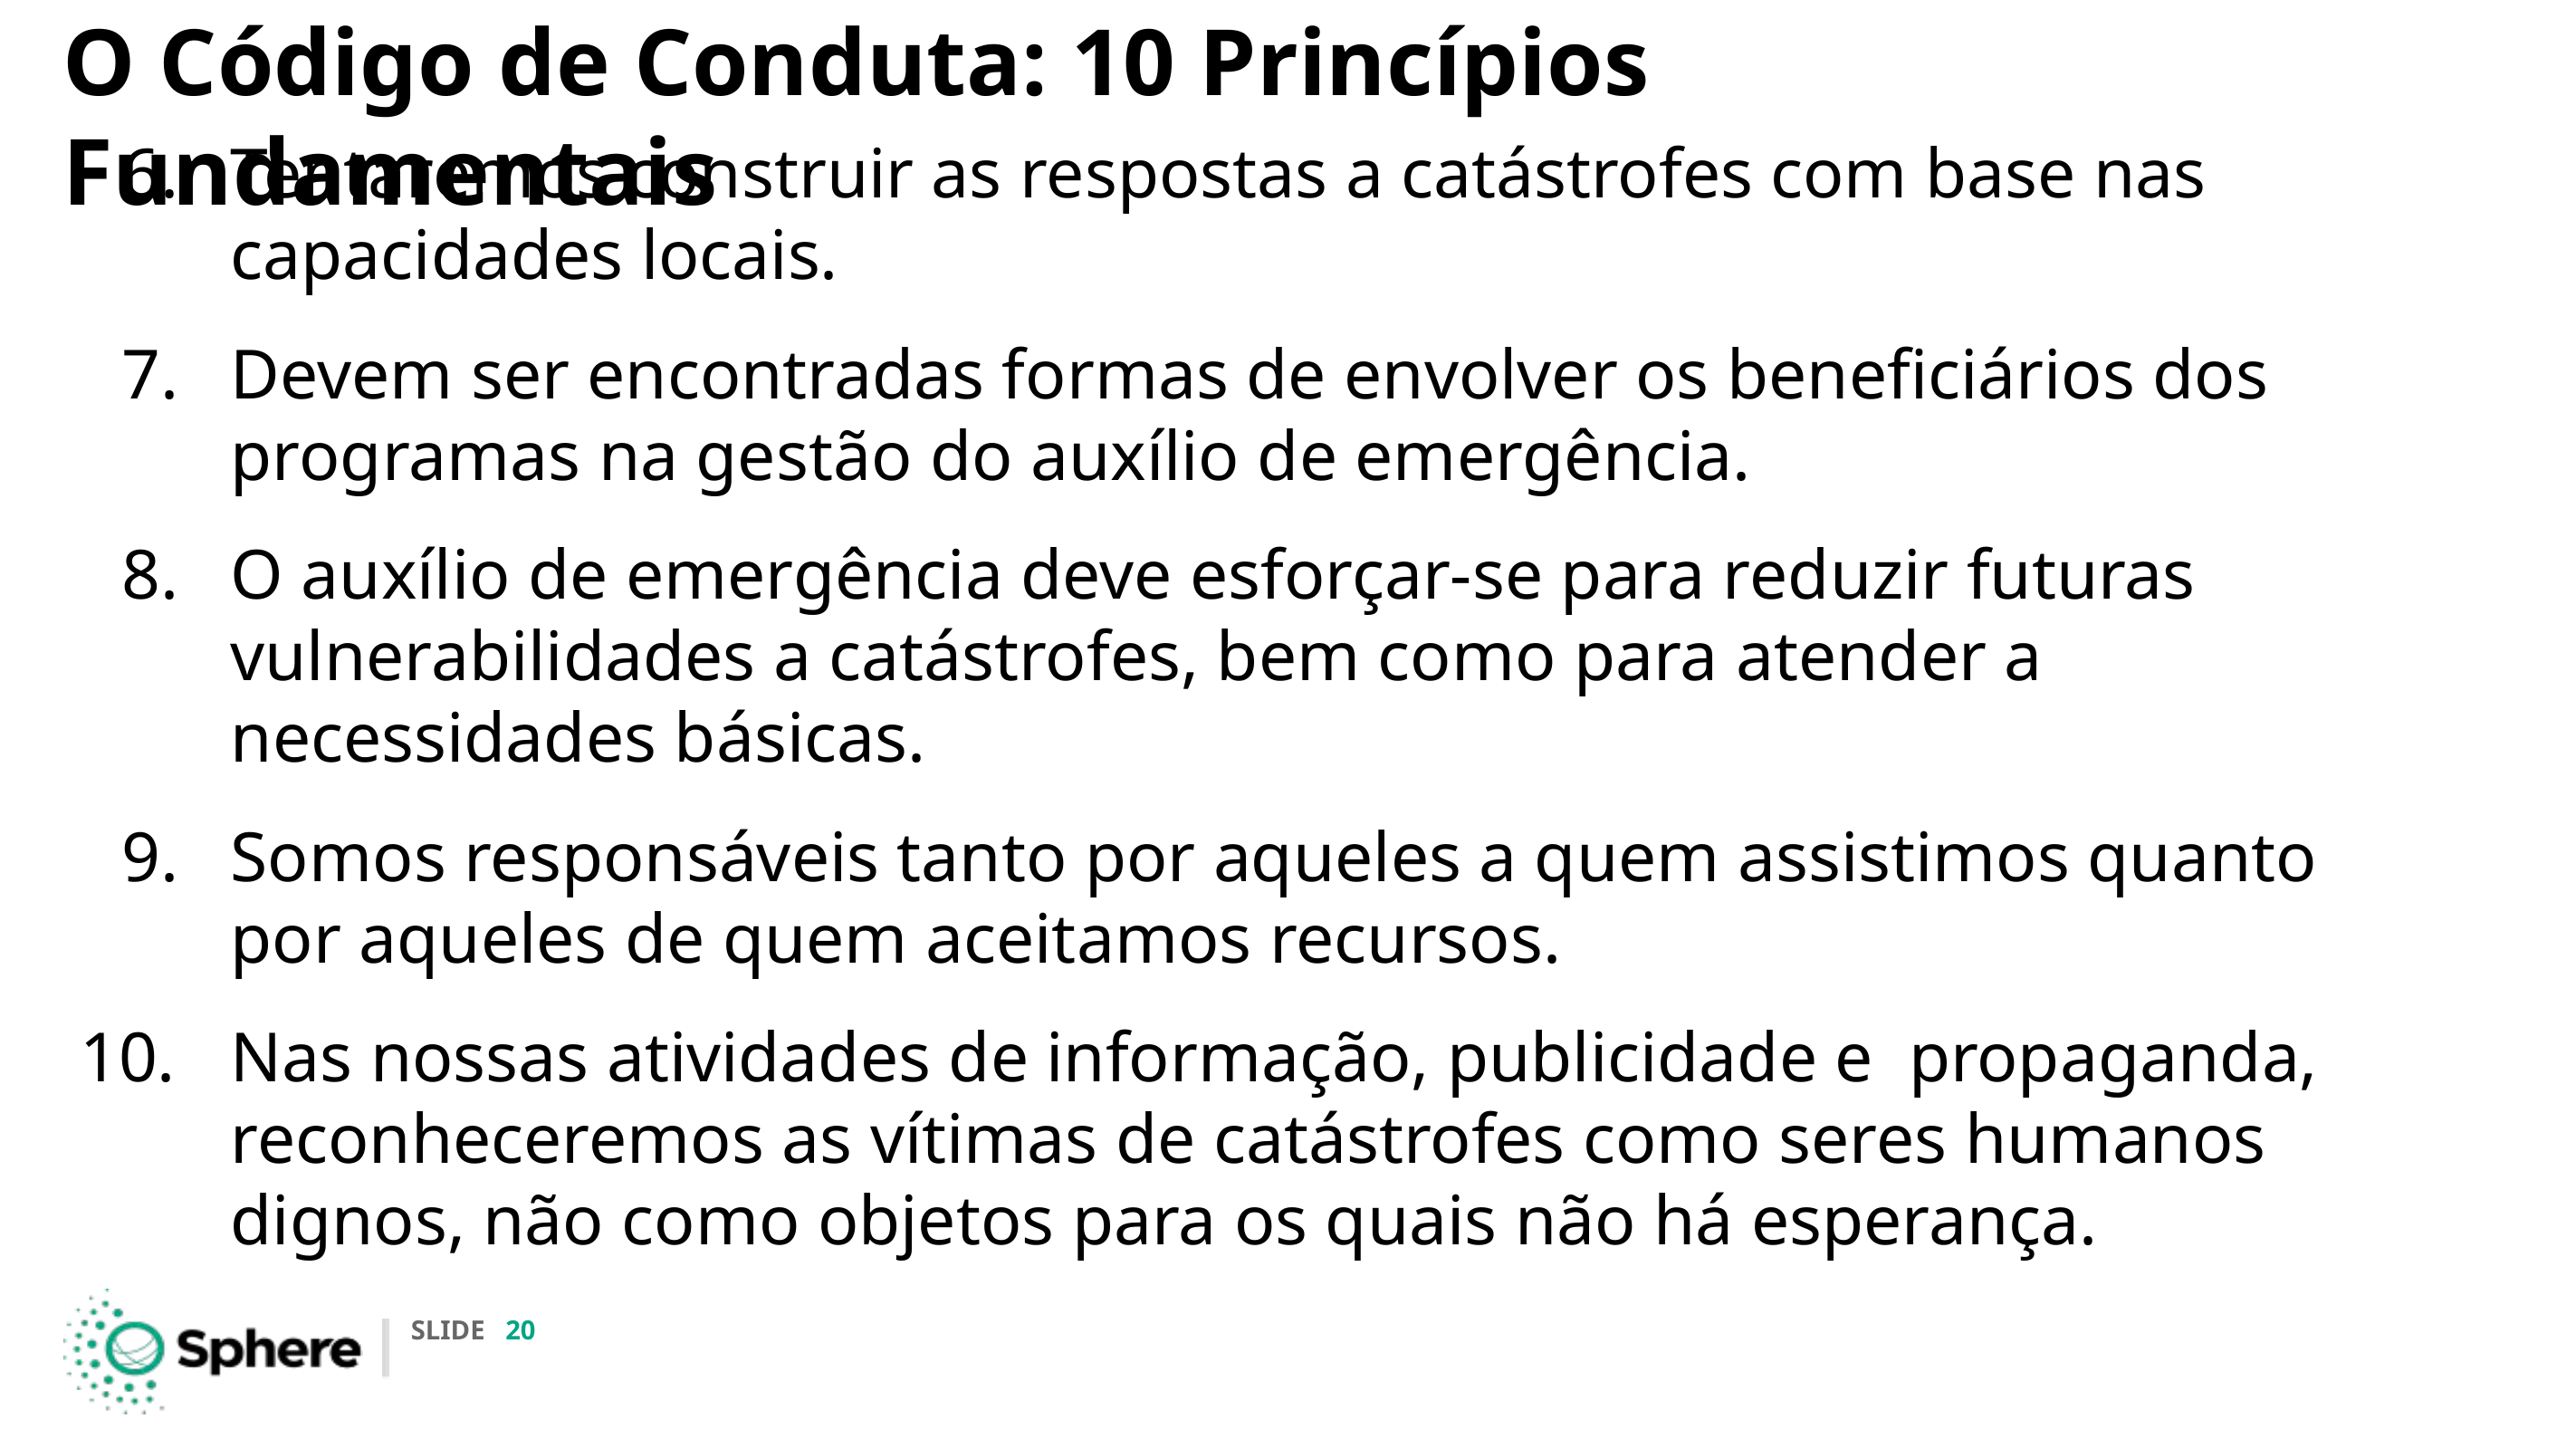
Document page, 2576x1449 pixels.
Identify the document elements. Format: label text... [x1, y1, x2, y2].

slide_number SLIDE 20 [408, 1309, 599, 1449]
picture [63, 1289, 363, 1416]
picture [382, 1319, 393, 1379]
text_box Tentaremos construir as respostas a catástrofes com base nas capacidades locais. Devem ser encontradas formas de envolver os beneﬁciários dos programas na gestão do auxílio de emergência. O auxílio de emergência deve esforçar-se para reduzir futuras vulnerabilidades a catástrofes, bem como para atender a necessidades básicas. Somos responsáveis tanto por aqueles a quem assistimos quanto por aqueles de quem aceitamos recursos. Nas nossas atividades de informação, publicidade e propaganda, reconheceremos as vítimas de catástrofes como seres humanos dignos, não como objetos para os quais não há esperança. [78, 128, 2488, 1260]
title O Código de Conduta: 10 Princípios Fundamentais [61, 1, 2326, 246]
